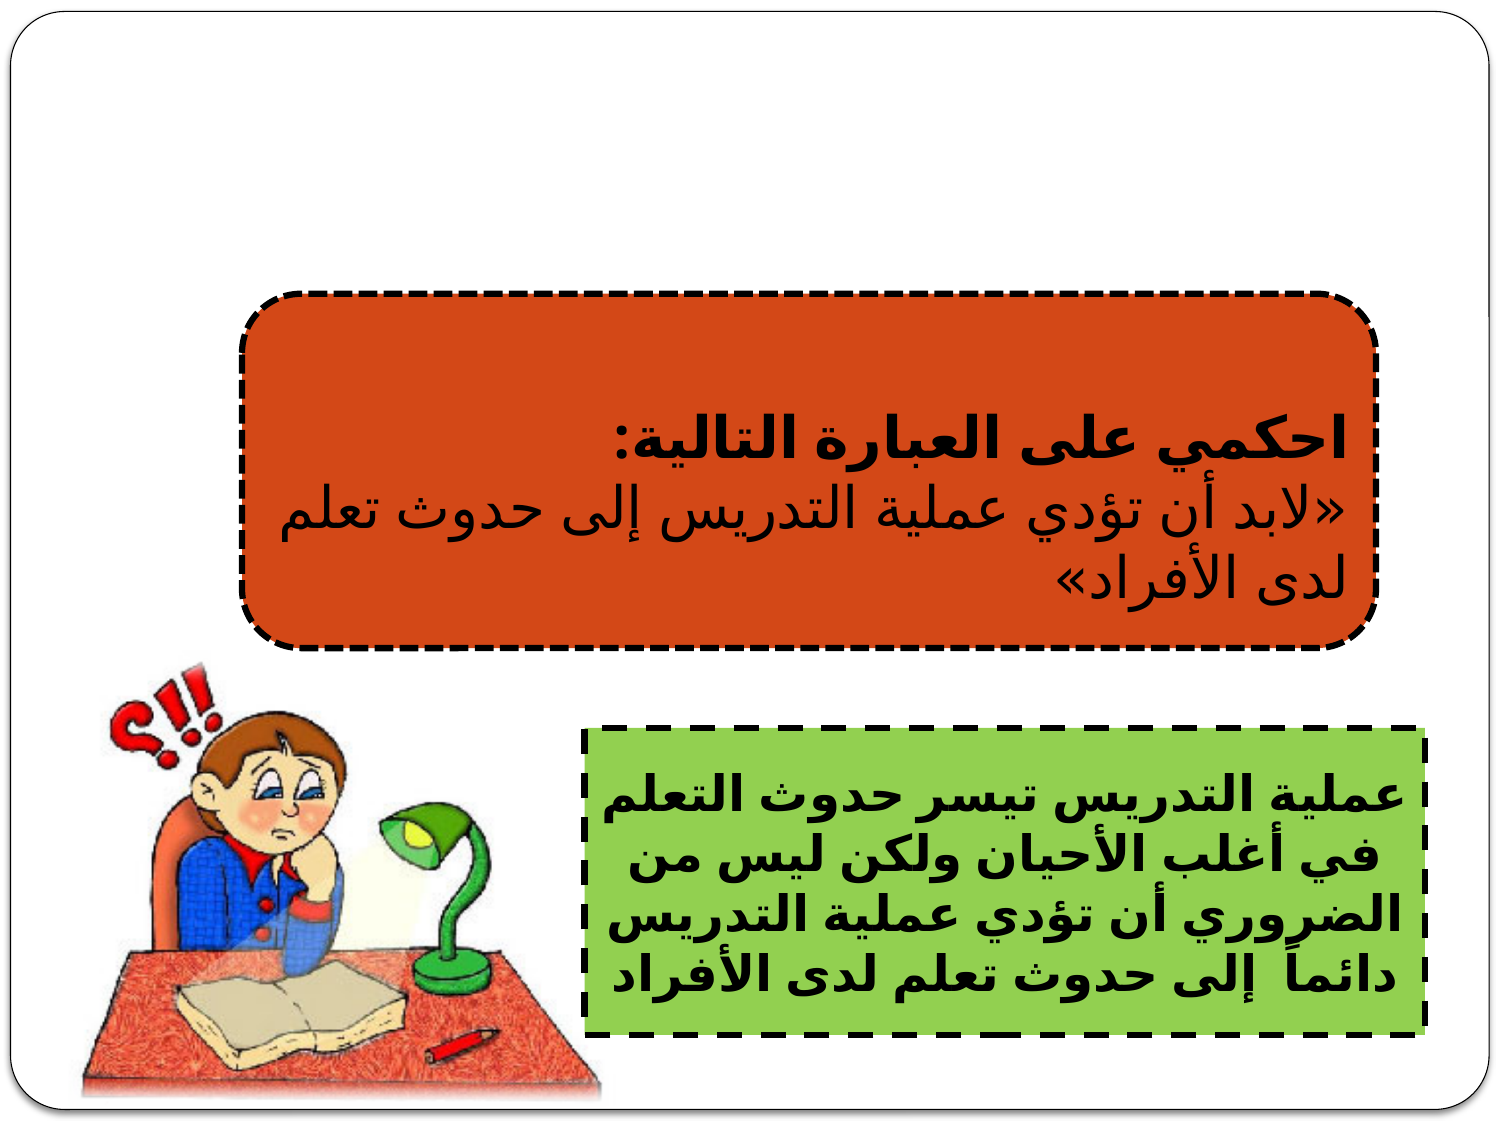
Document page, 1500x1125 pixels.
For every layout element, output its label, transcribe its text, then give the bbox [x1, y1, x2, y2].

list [52, 650, 621, 1108]
text_box احكمي على العبارة التالية: «لابد أن تؤدي عملية التدريس إلى حدوث تعلم لدى الأفراد» [253, 392, 1365, 618]
text_box عملية التدريس تيسر حدوث التعلم في أغلب الأحيان ولكن ليس من الضروري أن تؤدي عملية التدريس دائماً إلى حدوث تعلم لدى الأفراد [626, 727, 1426, 1036]
text_box [240, 292, 1378, 650]
